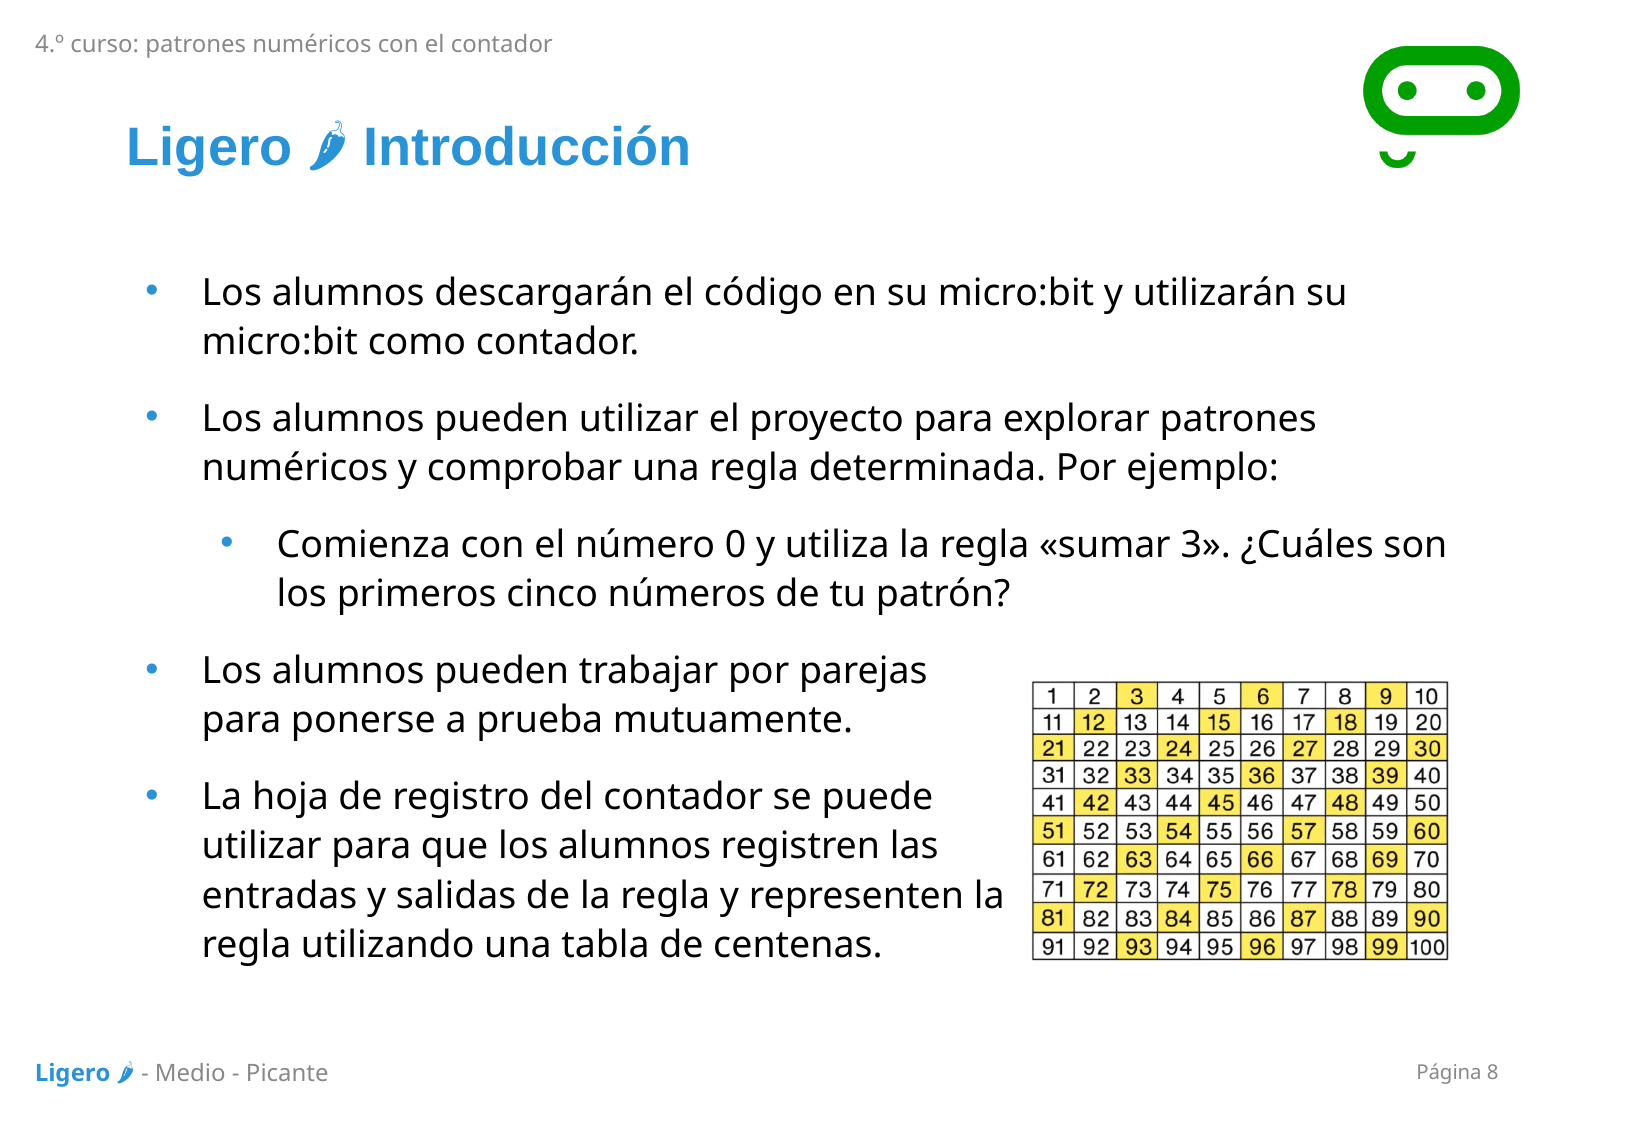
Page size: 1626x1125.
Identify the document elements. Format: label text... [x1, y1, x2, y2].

slide_number Página 8 [1147, 1042, 1514, 1103]
text_box Ligero 🌶️ - Medio - Picante [19, 1042, 623, 1103]
list Los alumnos descargarán el código en su micro:bit y utilizarán su micro:bit como contador. Los alumnos pueden utilizar el proyecto para explorar patrones numéricos y comprobar una regla determinada. Por ejemplo: Comienza con el número 0 y utiliza la regla «sumar 3». ¿Cuáles son los primeros cinco números de tu patrón? Los alumnos pueden trabajar por parejas para ponerse a prueba mutuamente. La hoja de registro del contador se puede utilizar para que los alumnos registren las entradas y salidas de la regla y representen la regla utilizando una tabla de centenas. [111, 255, 1514, 1012]
picture [1362, 46, 1521, 168]
title Ligero 🌶️ Introducción [111, 74, 1514, 225]
picture [1018, 665, 1469, 977]
